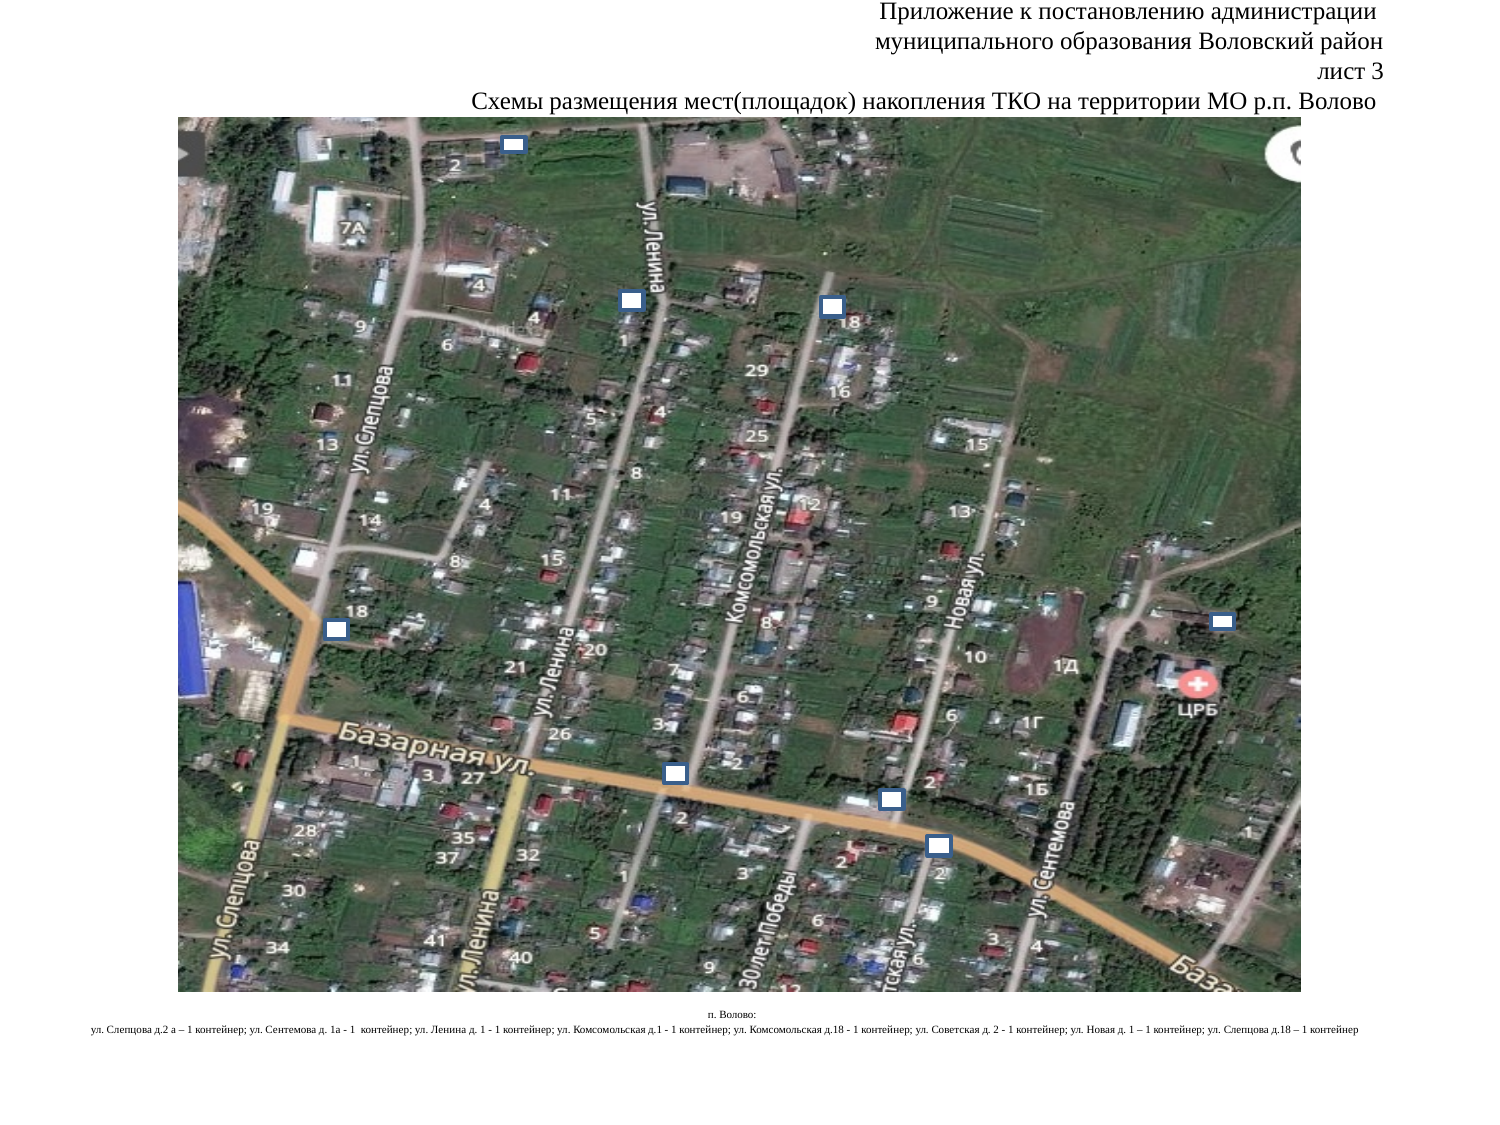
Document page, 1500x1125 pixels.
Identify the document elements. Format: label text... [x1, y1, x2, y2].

subtitle п. Волово: ул. Слепцова д.2 а – 1 контейнер; ул. Сентемова д. 1а - 1 контейнер; ул. Ленина д. 1 - 1 контейнер; ул. Комсомольская д.1 - 1 контейнер; ул. Комсомольская д.18 - 1 контейнер; ул. Советская д. 2 - 1 контейнер; ул. Новая д. 1 – 1 контейнер; ул. Слепцова д.18 – 1 контейнер [75, 999, 1392, 1047]
picture [177, 117, 1301, 992]
title Приложение к постановлению администрации муниципального образования Воловский район лист 3 Схемы размещения мест(площадок) накопления ТКО на территории МО р.п. Волово [123, 30, 1399, 79]
